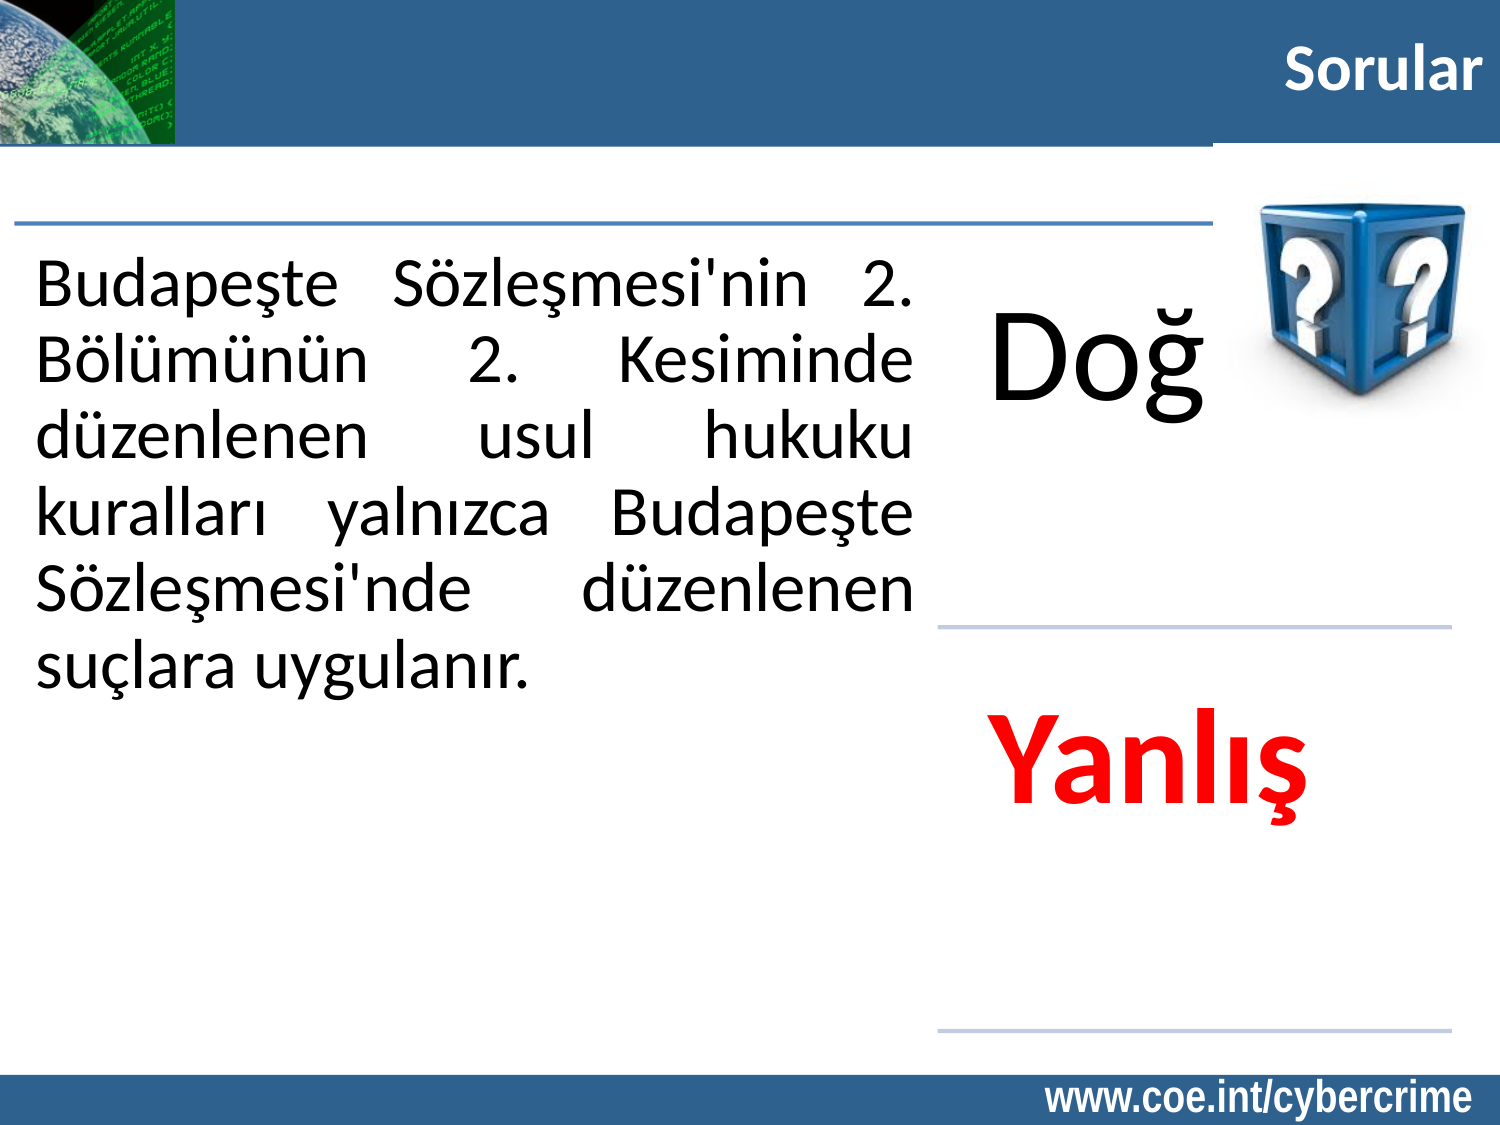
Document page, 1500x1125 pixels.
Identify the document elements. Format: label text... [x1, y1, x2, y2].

picture [0, 0, 175, 144]
text_box [0, 1073, 1030, 1125]
picture [1212, 142, 1500, 434]
text_box Sorular [177, 0, 1500, 149]
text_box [14, 222, 1454, 1053]
text_box www.coe.int/cybercrime [1030, 1059, 1500, 1125]
